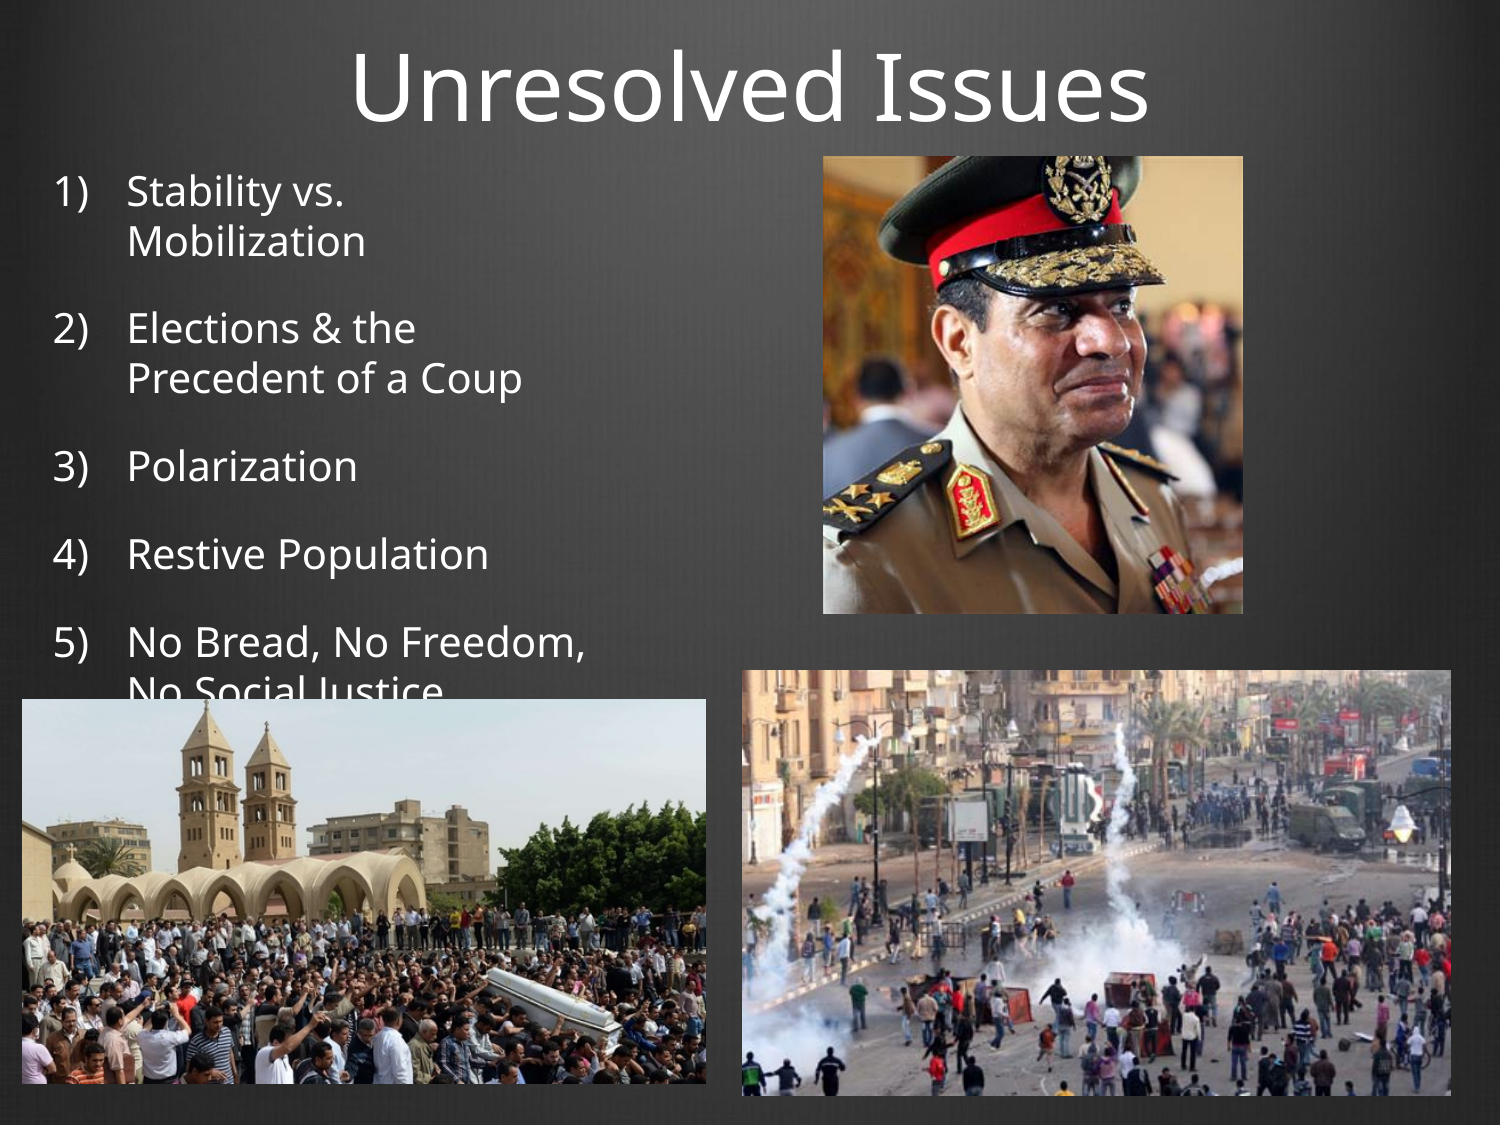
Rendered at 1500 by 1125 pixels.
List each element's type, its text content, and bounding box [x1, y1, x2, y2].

picture [22, 699, 706, 1084]
list Stability vs. Mobilization Elections & the Precedent of a Coup Polarization Restive Population No Bread, No Freedom, No Social Justice [37, 156, 608, 693]
picture [823, 156, 1243, 614]
picture [742, 670, 1451, 1096]
title Unresolved Issues [112, 19, 1388, 149]
